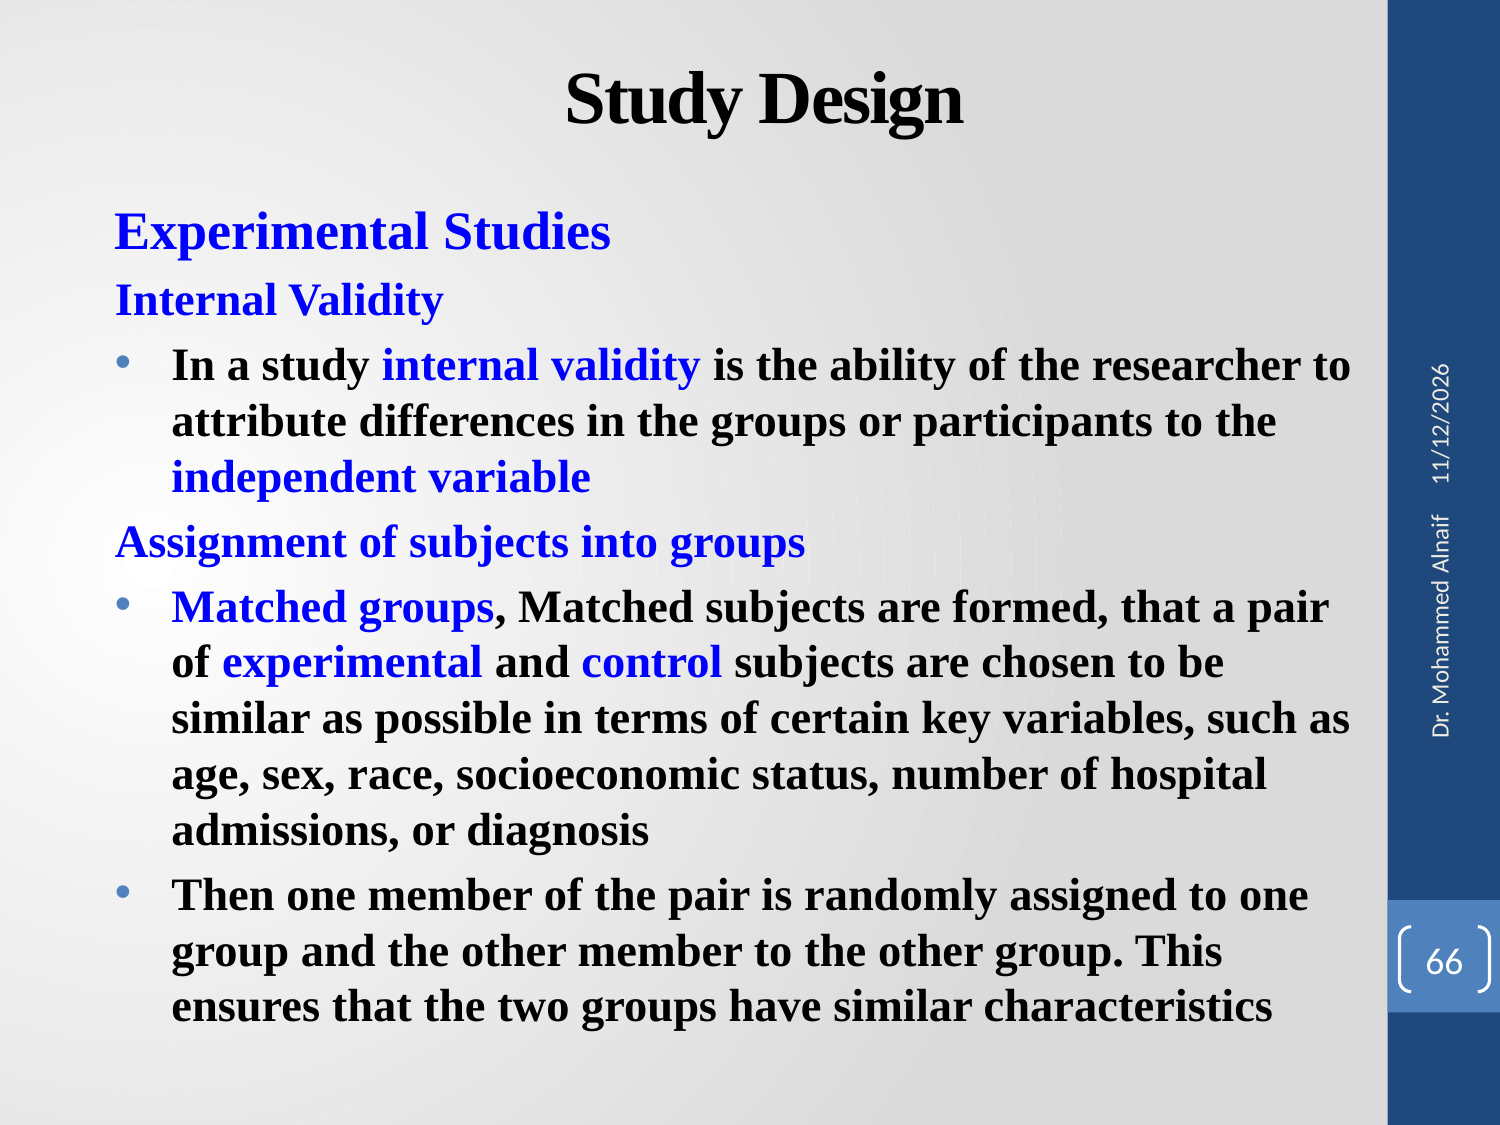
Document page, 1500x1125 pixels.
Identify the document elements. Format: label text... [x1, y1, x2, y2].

title Study Design [112, 37, 1388, 147]
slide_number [1408, 100, 1469, 500]
subtitle Experimental Studies Internal Validity In a study internal validity is the ability of the researcher to attribute differences in the groups or participants to the independent variable Assignment of subjects into groups Matched groups, Matched subjects are formed, that a pair of experimental and control subjects are chosen to be similar as possible in terms of certain key variables, such as age, sex, race, socioeconomic status, number of hospital admissions, or diagnosis Then one member of the pair is randomly assigned to one group and the other member to the other group. This ensures that the two groups have similar characteristics [99, 187, 1388, 1050]
slide_number 66 [1397, 925, 1492, 994]
footer Dr. Mohammed Alnaif [1408, 500, 1469, 889]
